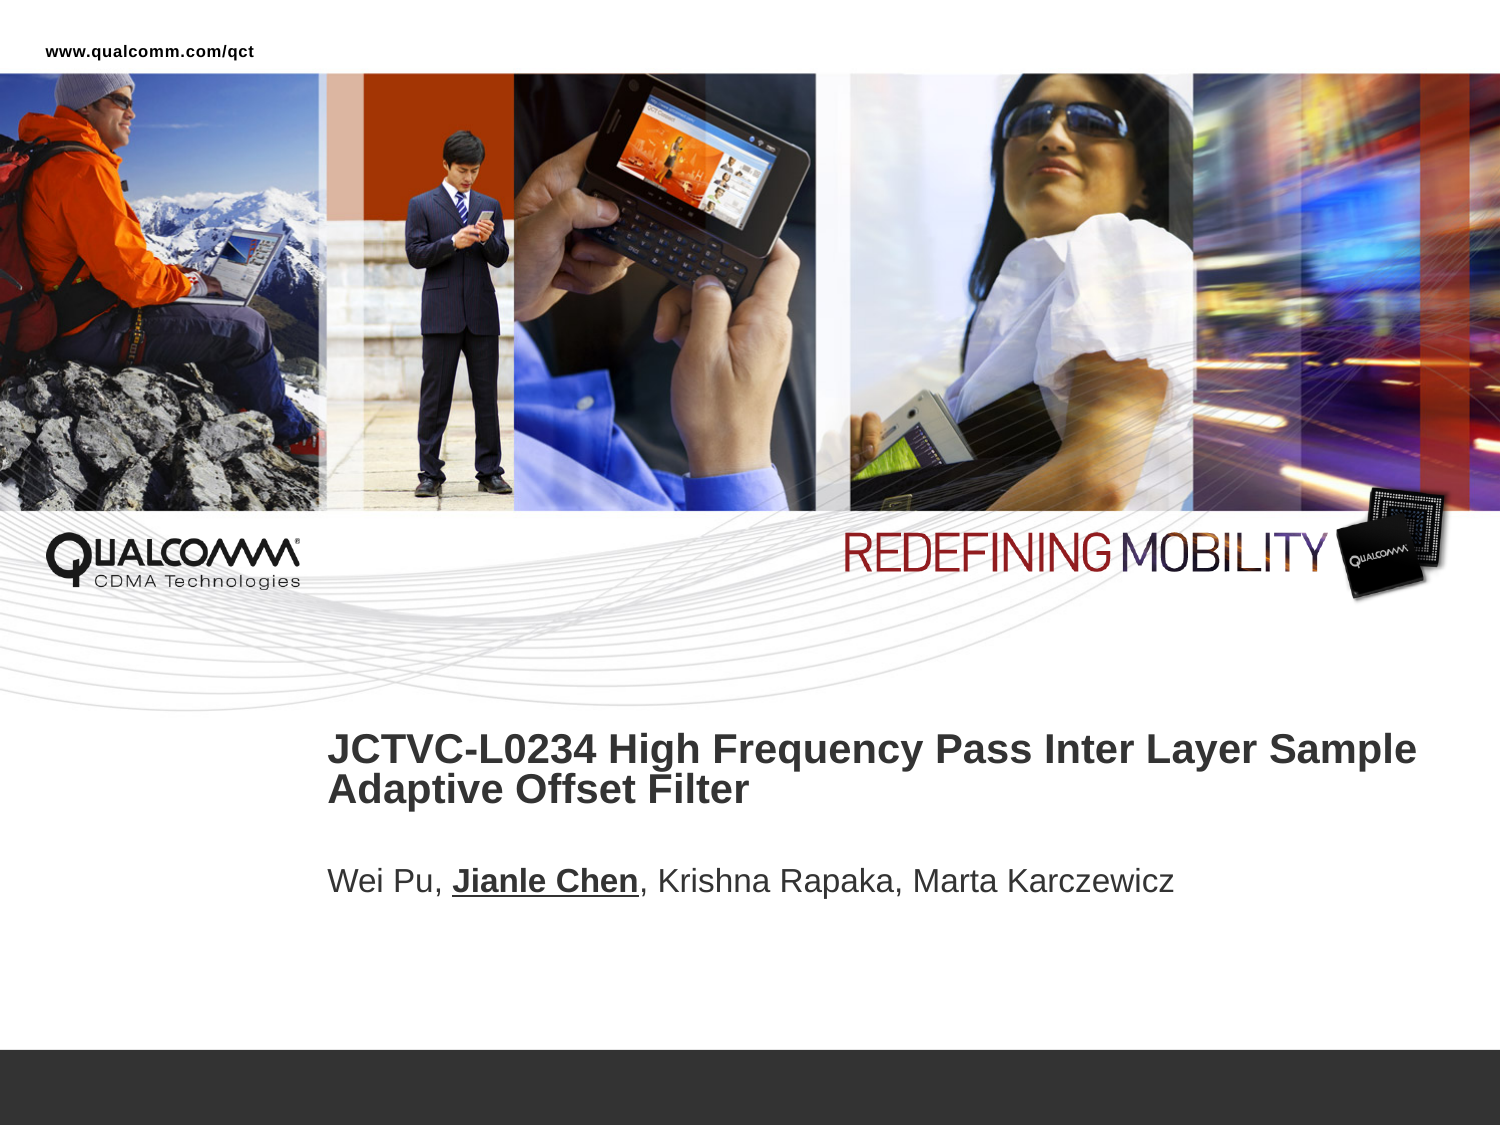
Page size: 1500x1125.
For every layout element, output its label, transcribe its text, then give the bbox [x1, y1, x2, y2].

picture [30, 1048, 372, 1052]
picture [0, 12, 1500, 744]
title JCTVC-L0234 High Frequency Pass Inter Layer Sample Adaptive Offset Filter Wei Pu, Jianle Chen, Krishna Rapaka, Marta Karczewicz [312, 653, 1489, 907]
